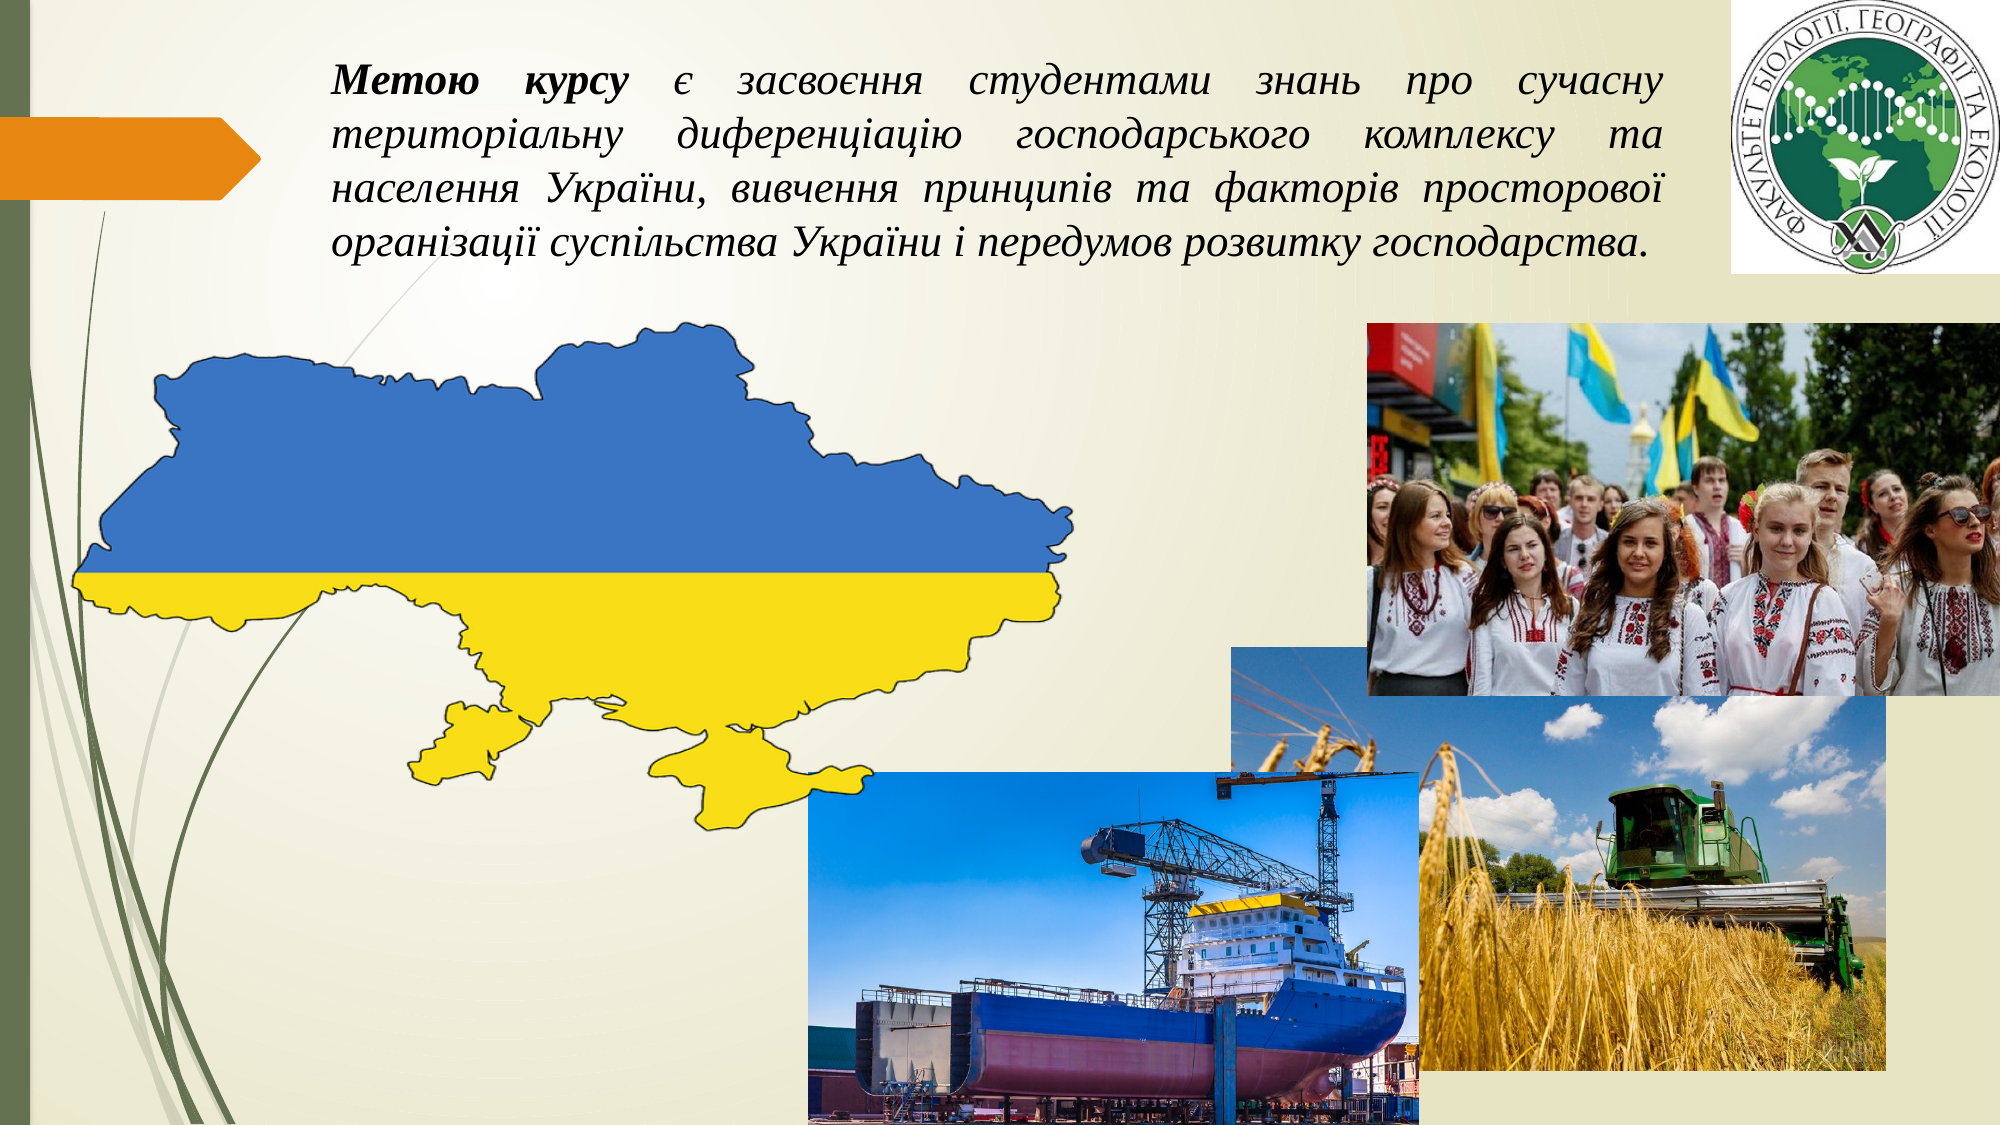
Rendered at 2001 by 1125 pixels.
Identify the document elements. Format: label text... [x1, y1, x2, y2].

picture [48, 174, 2000, 1125]
picture [1730, 0, 2000, 274]
list Метою курсу є засвоєння студентами знань про сучасну територіальну диференціацію господарського комплексу та населення України, вивчення принципів та факторів просторової організації суспільства України і передумов розвитку господарства. [265, 41, 1680, 330]
